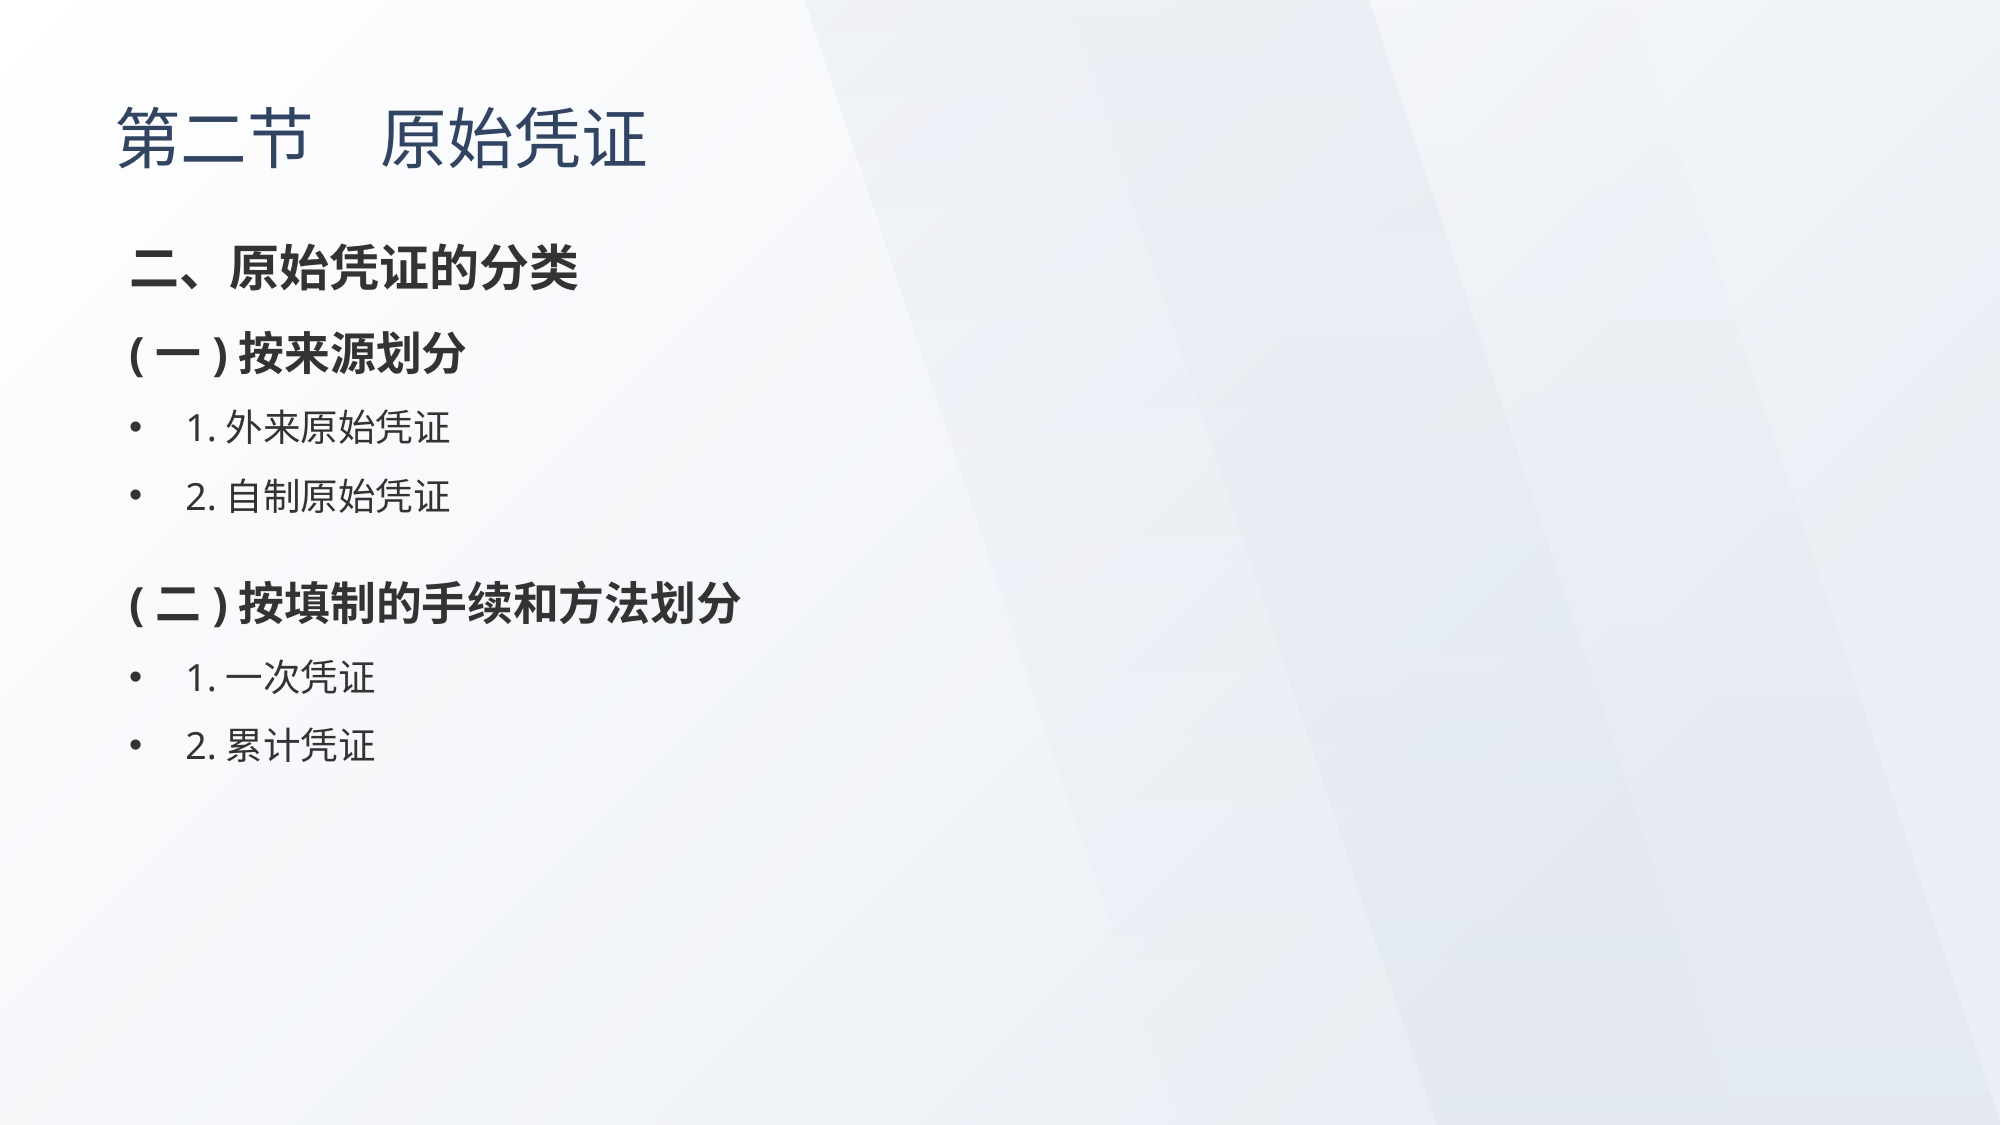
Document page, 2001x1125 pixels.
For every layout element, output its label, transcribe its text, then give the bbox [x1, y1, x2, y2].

text_box 二、原始凭证的分类 (一)按来源划分 1.外来原始凭证 2.自制原始凭证 (二)按填制的手续和方法划分 1.一次凭证 2.累计凭证 [114, 213, 1886, 1013]
title 第二节 原始凭证 [114, 59, 1886, 178]
